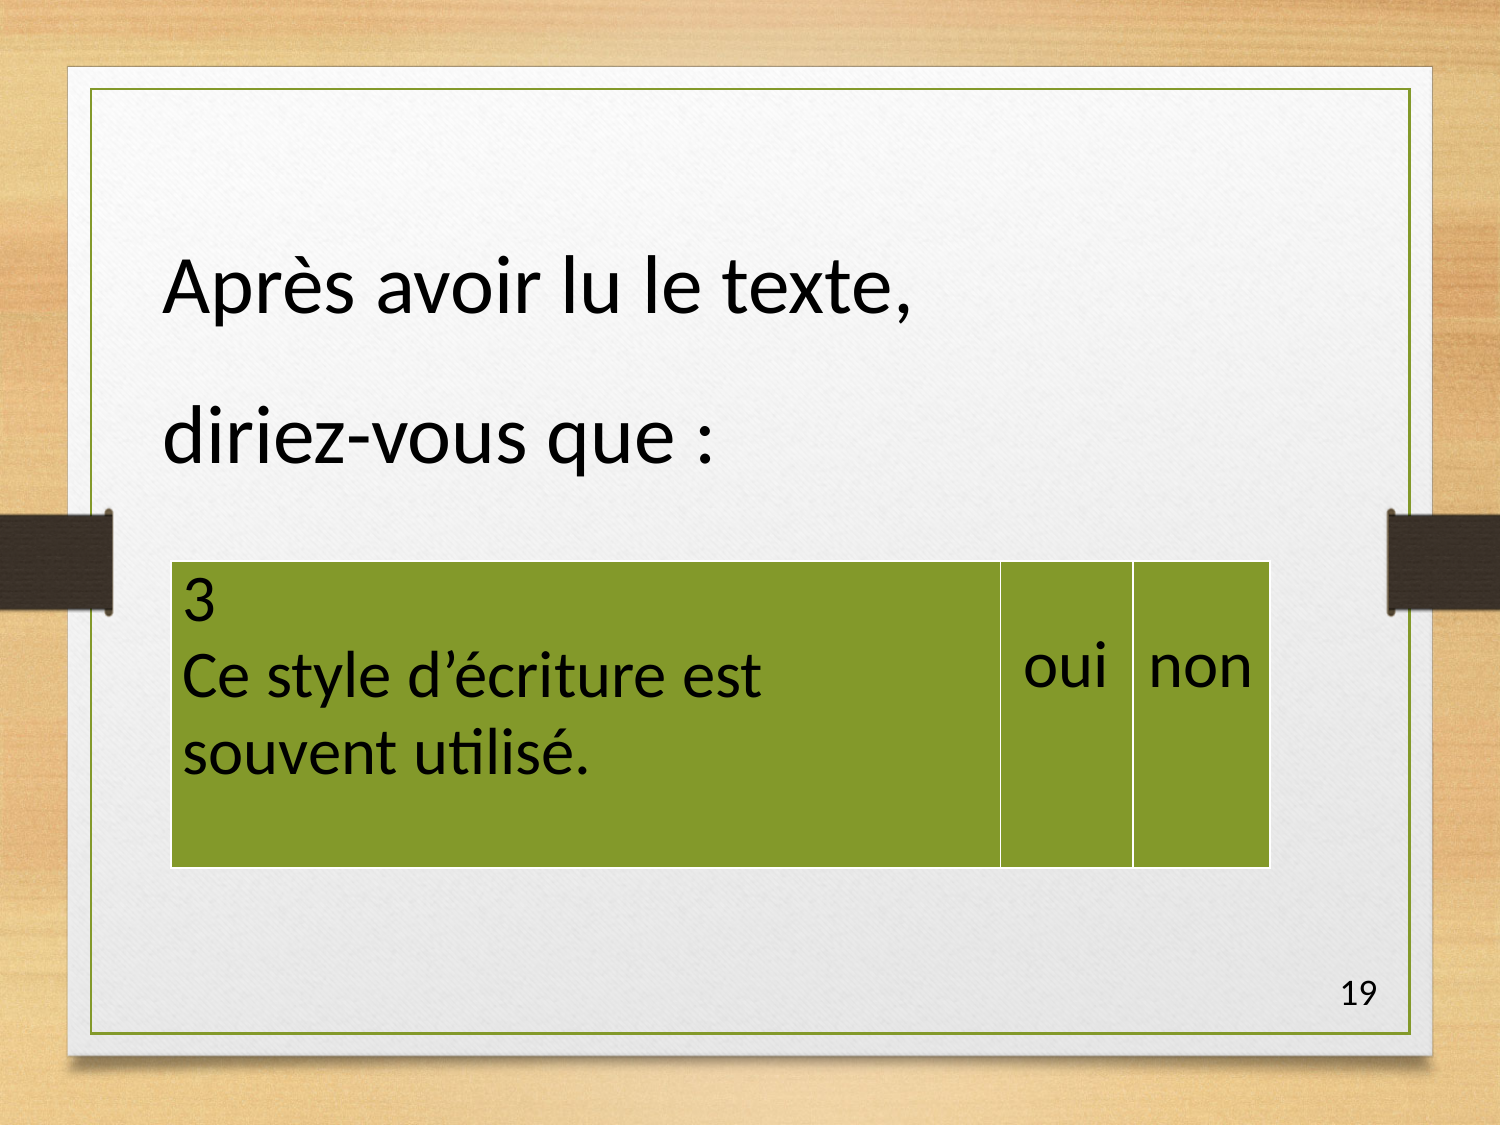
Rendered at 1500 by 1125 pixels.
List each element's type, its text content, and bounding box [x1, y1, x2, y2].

text_box 19 [1324, 960, 1399, 1020]
list Après avoir lu le texte, diriez-vous que : [147, 172, 1353, 964]
table_header non [1134, 562, 1269, 867]
picture [0, 0, 1500, 1125]
table_header 3 Ce style d’écriture est souvent utilisé. [172, 562, 1000, 867]
table_header oui [1001, 562, 1132, 867]
